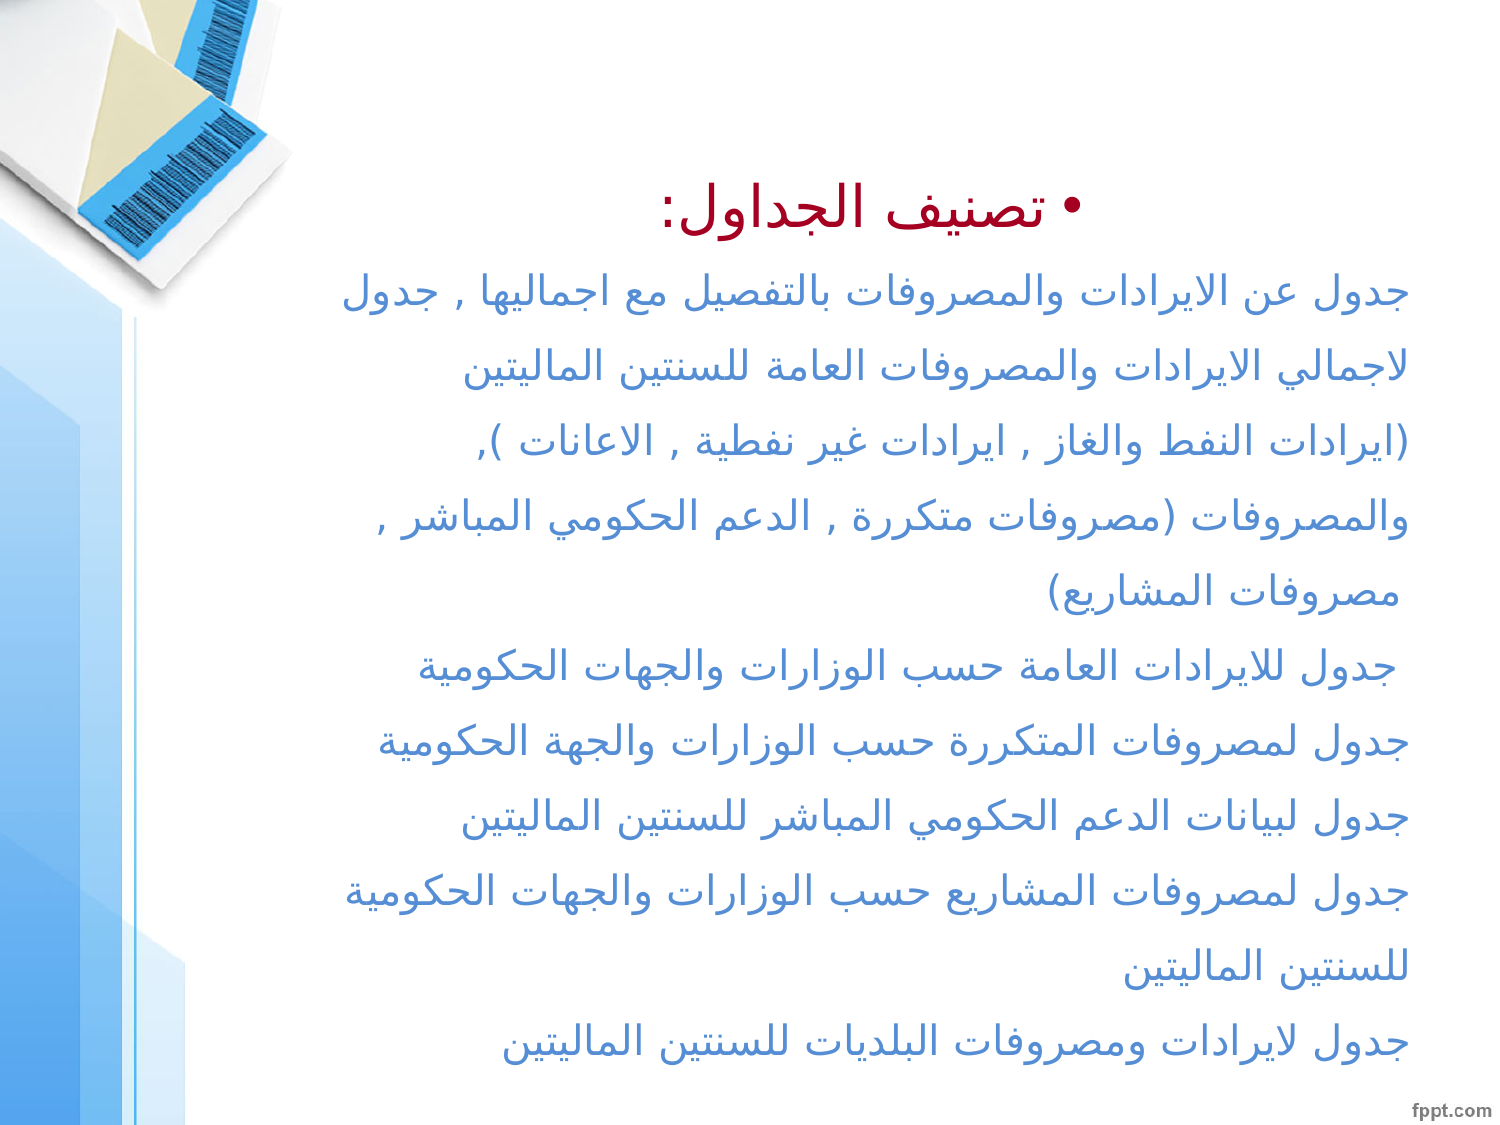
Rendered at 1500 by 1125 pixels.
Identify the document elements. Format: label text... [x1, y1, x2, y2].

picture [0, 0, 1500, 1125]
text_box تصنيف الجداول: جدول عن الايرادات والمصروفات بالتفصيل مع اجماليها , جدول لاجمالي الايرادات والمصروفات العامة للسنتين الماليتين (ايرادات النفط والغاز , ايرادات غير نفطية , الاعانات ), والمصروفات (مصروفات متكررة , الدعم الحكومي المباشر , مصروفات المشاريع) جدول للايرادات العامة حسب الوزارات والجهات الحكومية جدول لمصروفات المتكررة حسب الوزارات والجهة الحكومية جدول لبيانات الدعم الحكومي المباشر للسنتين الماليتين جدول لمصروفات المشاريع حسب الوزارات والجهات الحكومية للسنتين الماليتين جدول لايرادات ومصروفات البلديات للسنتين الماليتين [299, 161, 1427, 1125]
